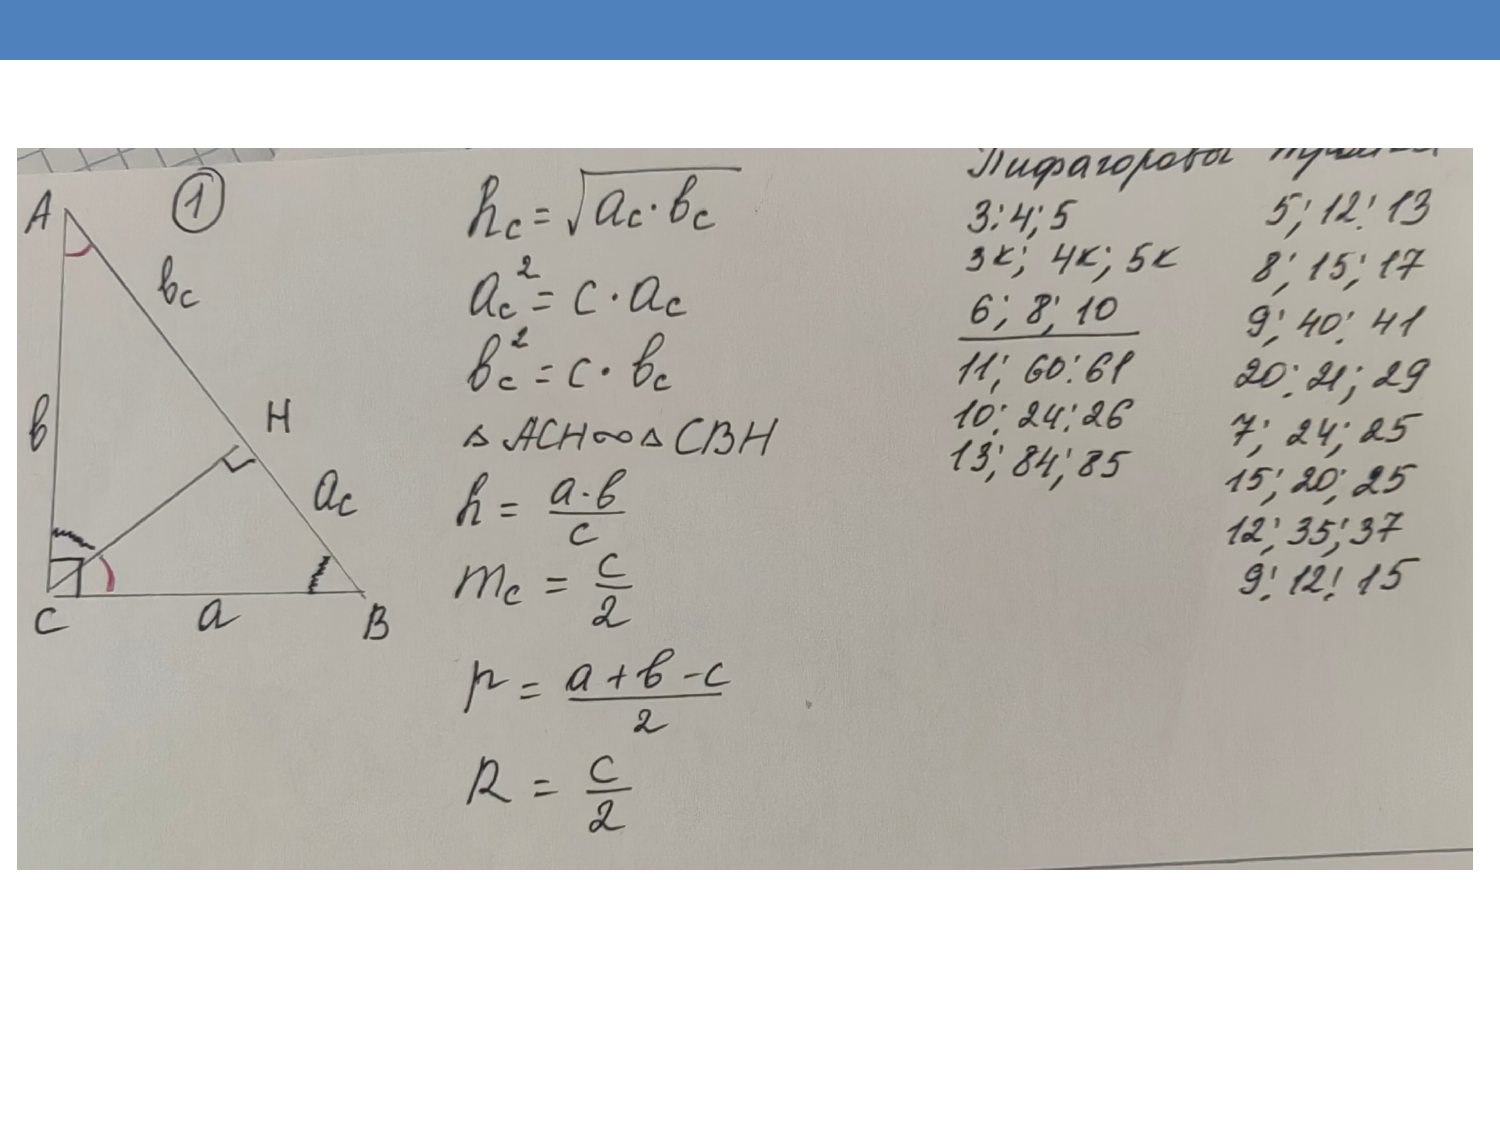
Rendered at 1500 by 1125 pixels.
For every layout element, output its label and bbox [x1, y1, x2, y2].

picture [17, 148, 1474, 870]
